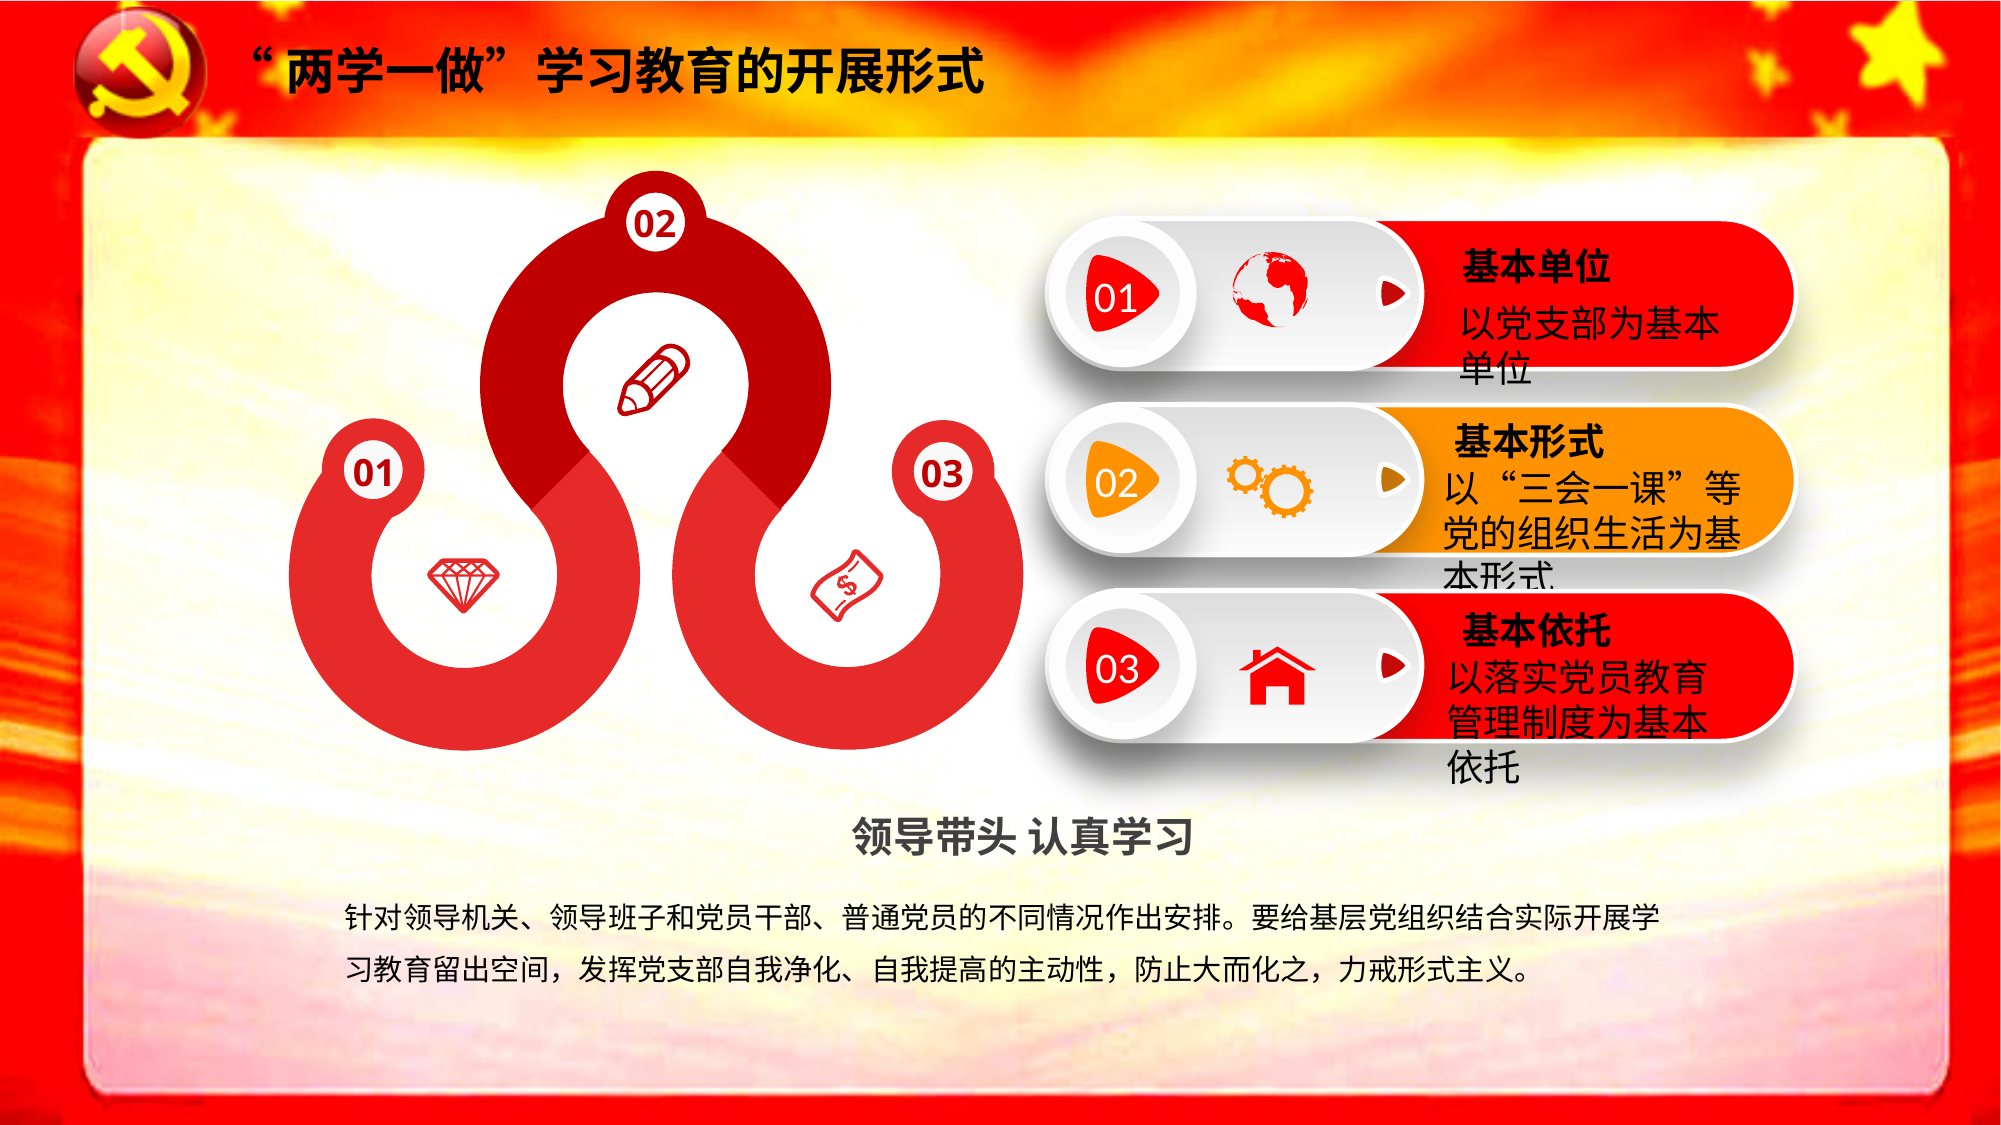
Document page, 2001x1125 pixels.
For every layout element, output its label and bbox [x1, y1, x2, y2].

text_box [809, 549, 885, 623]
text_box [1047, 590, 1797, 742]
text_box [1047, 404, 1797, 556]
text_box [892, 430, 992, 512]
text_box [324, 429, 424, 511]
text_box [605, 181, 705, 263]
picture [0, 0, 2001, 1125]
text_box [1047, 218, 1797, 370]
